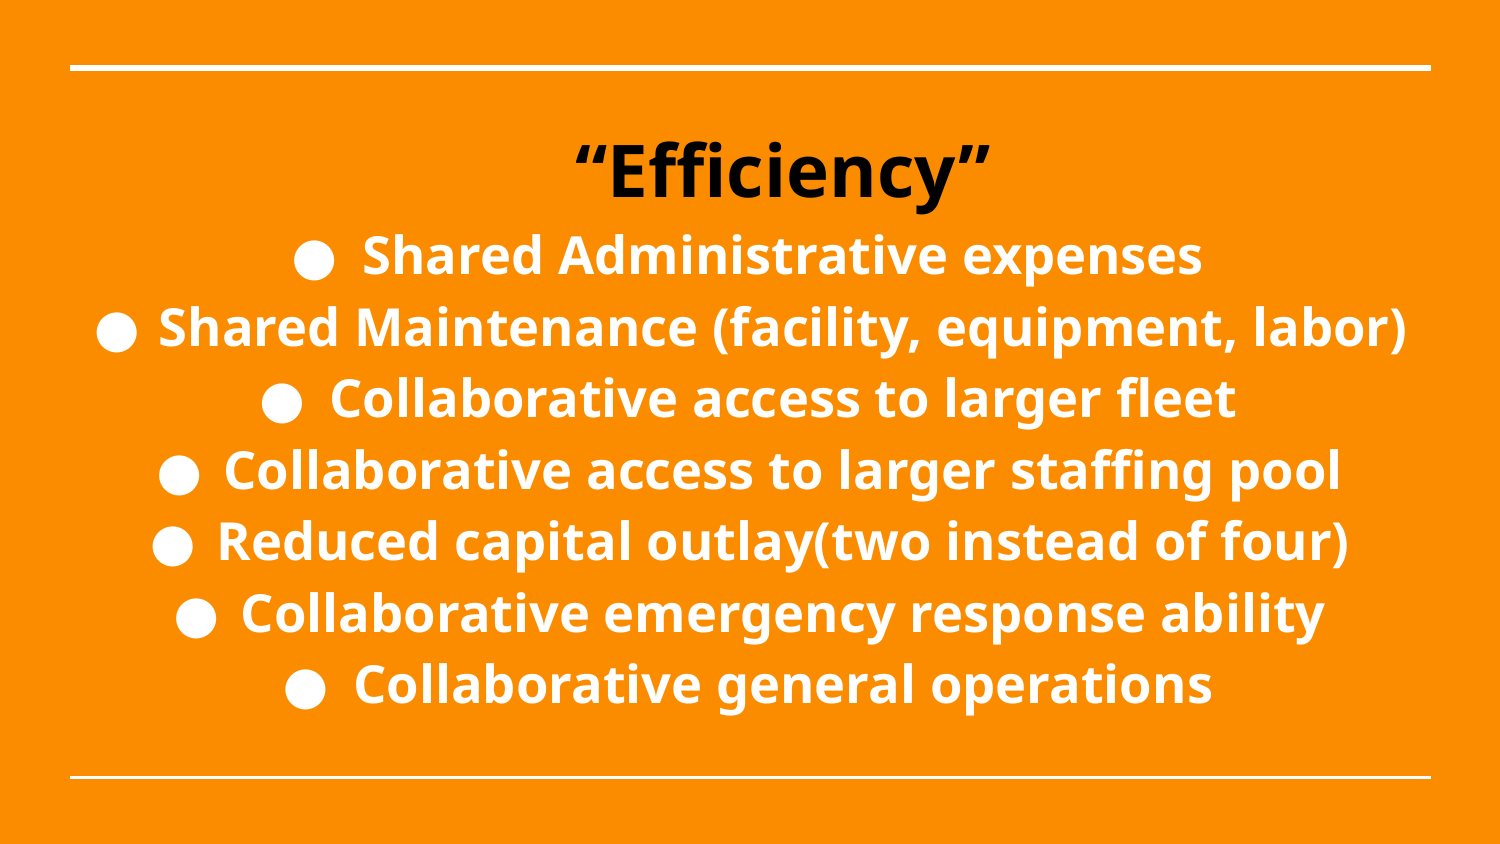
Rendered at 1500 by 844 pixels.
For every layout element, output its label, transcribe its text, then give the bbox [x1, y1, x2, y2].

title “Efficiency” Shared Administrative expenses Shared Maintenance (facility, equipment, labor) Collaborative access to larger fleet Collaborative access to larger staffing pool Reduced capital outlay(two instead of four) Collaborative emergency response ability Collaborative general operations [66, 72, 1428, 767]
